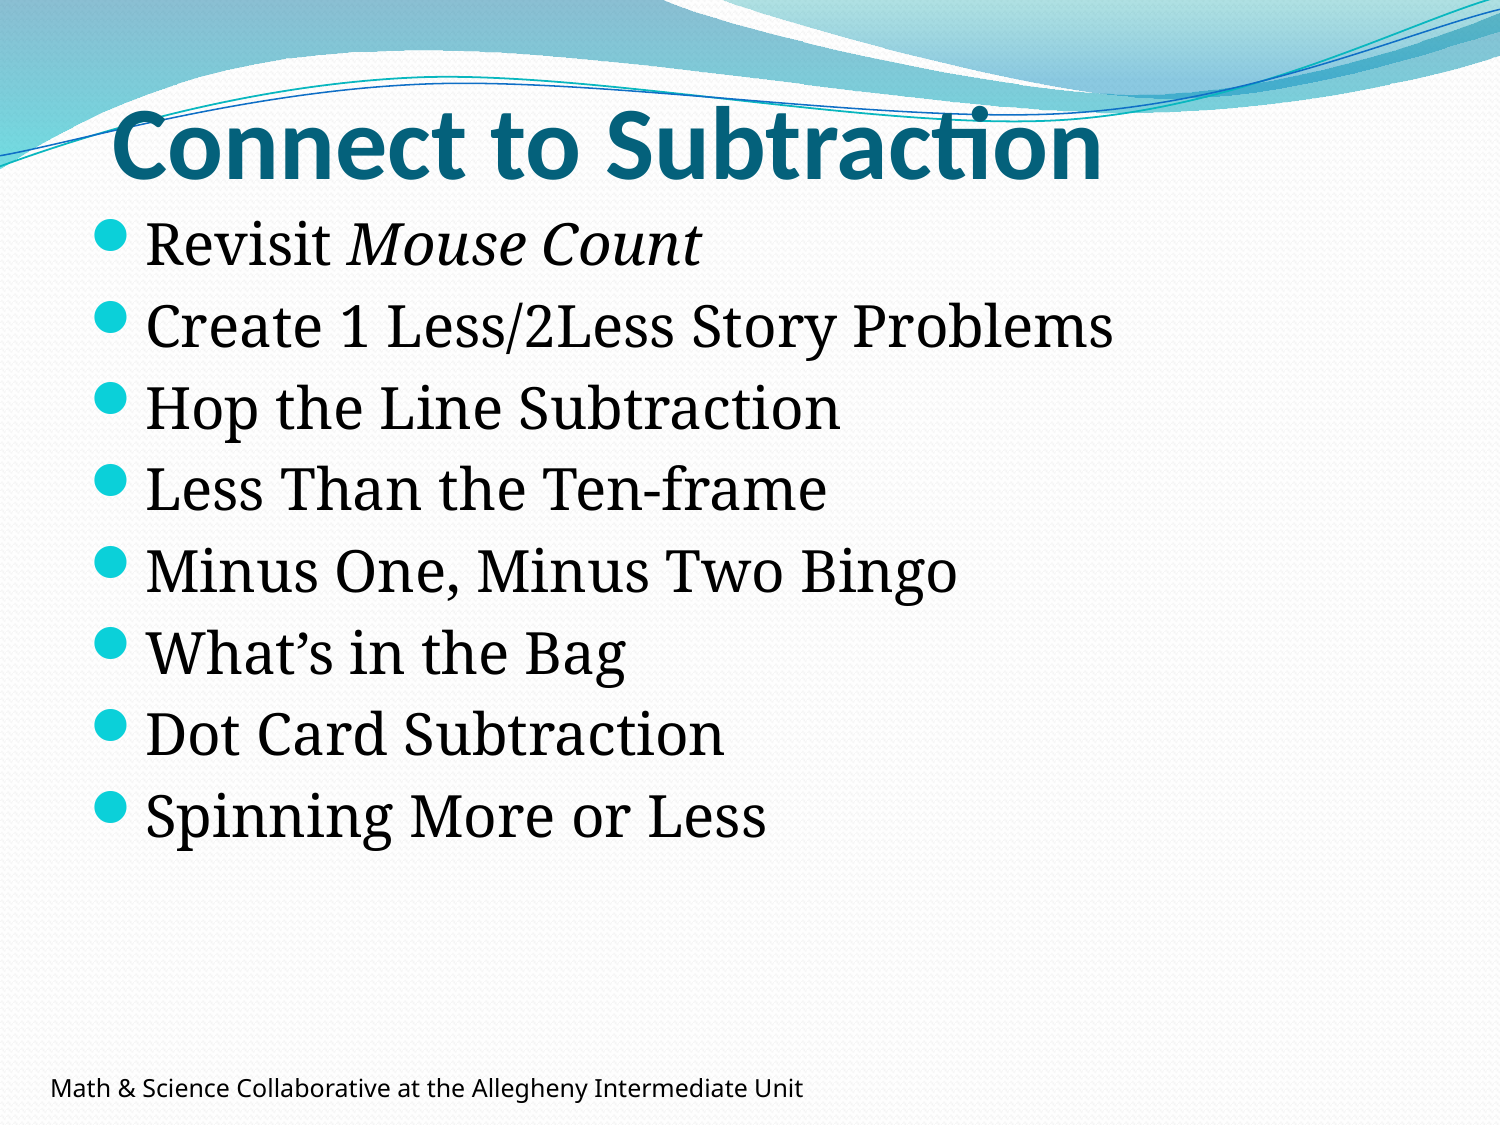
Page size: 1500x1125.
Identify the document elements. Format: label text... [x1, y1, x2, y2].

list Revisit Mouse Count Create 1 Less/2Less Story Problems Hop the Line Subtraction Less Than the Ten-frame Minus One, Minus Two Bingo What’s in the Bag Dot Card Subtraction Spinning More or Less [75, 200, 1388, 863]
footer Math & Science Collaborative at the Allegheny Intermediate Unit [50, 1025, 988, 1103]
title Connect to Subtraction [112, 24, 1240, 200]
